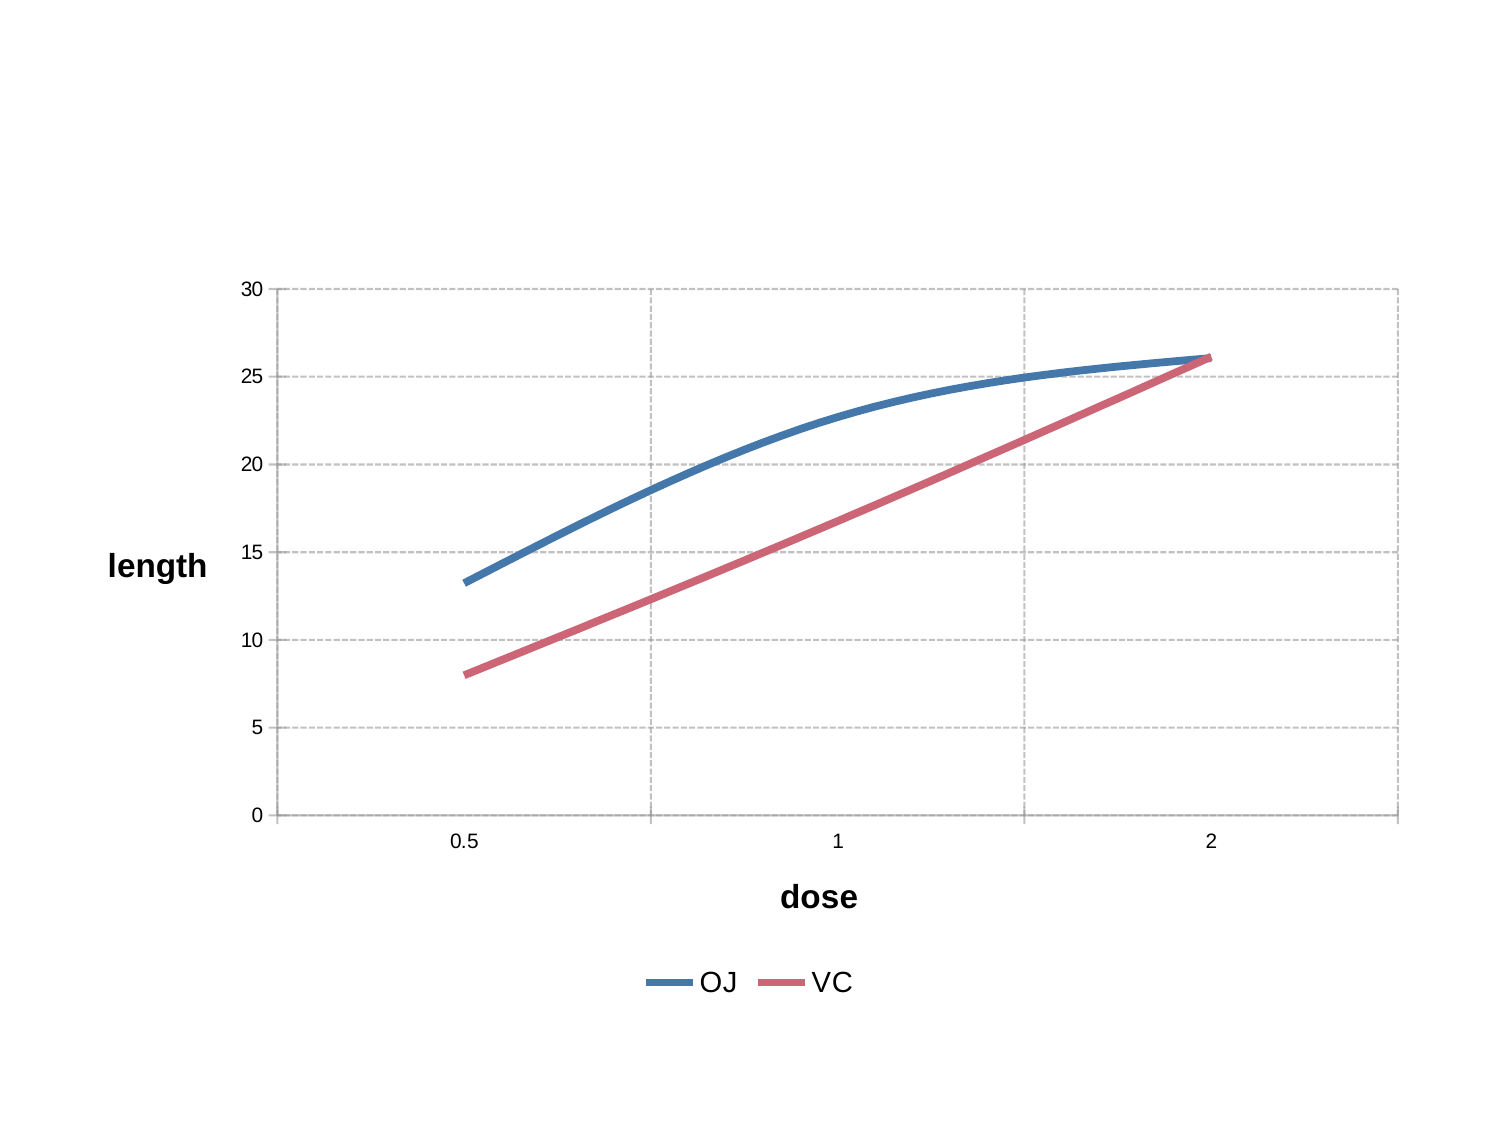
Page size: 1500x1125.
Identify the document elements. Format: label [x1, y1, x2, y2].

chart [74, 262, 1426, 1006]
